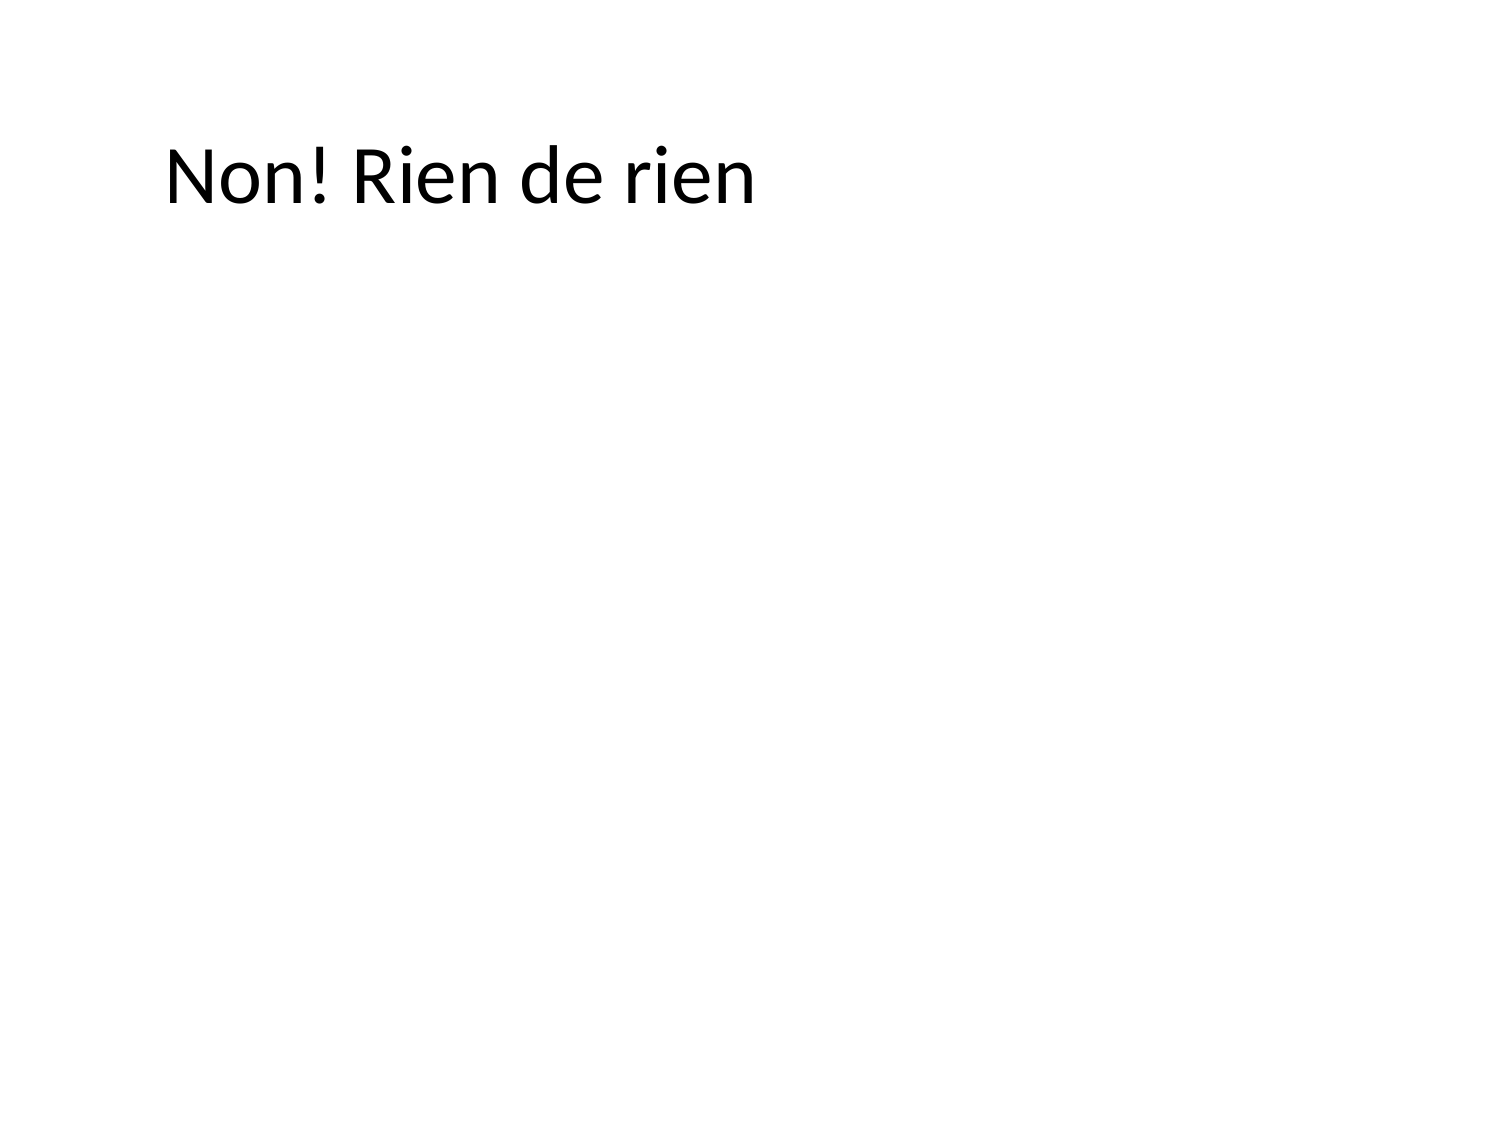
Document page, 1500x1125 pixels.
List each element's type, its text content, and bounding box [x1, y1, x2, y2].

text_box Non! Rien de rien [150, 112, 1375, 328]
